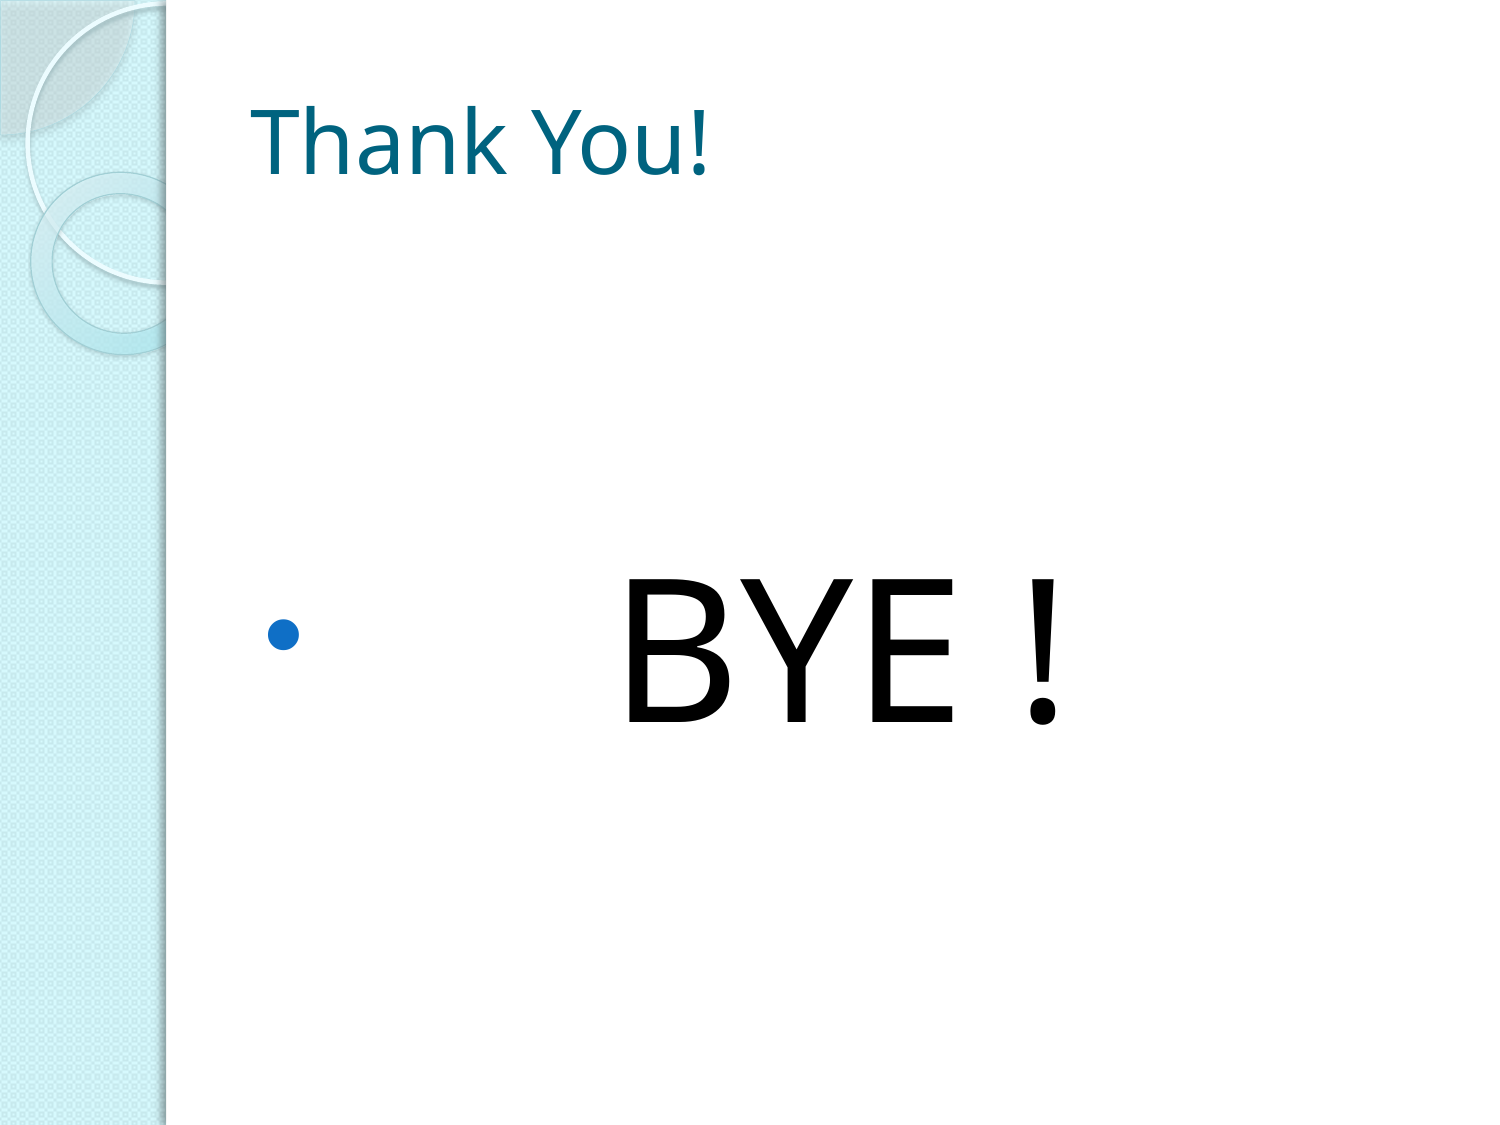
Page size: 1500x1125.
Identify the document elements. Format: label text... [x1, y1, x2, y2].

title Thank You! [235, 45, 1466, 233]
list BYE ! [235, 237, 1466, 1025]
